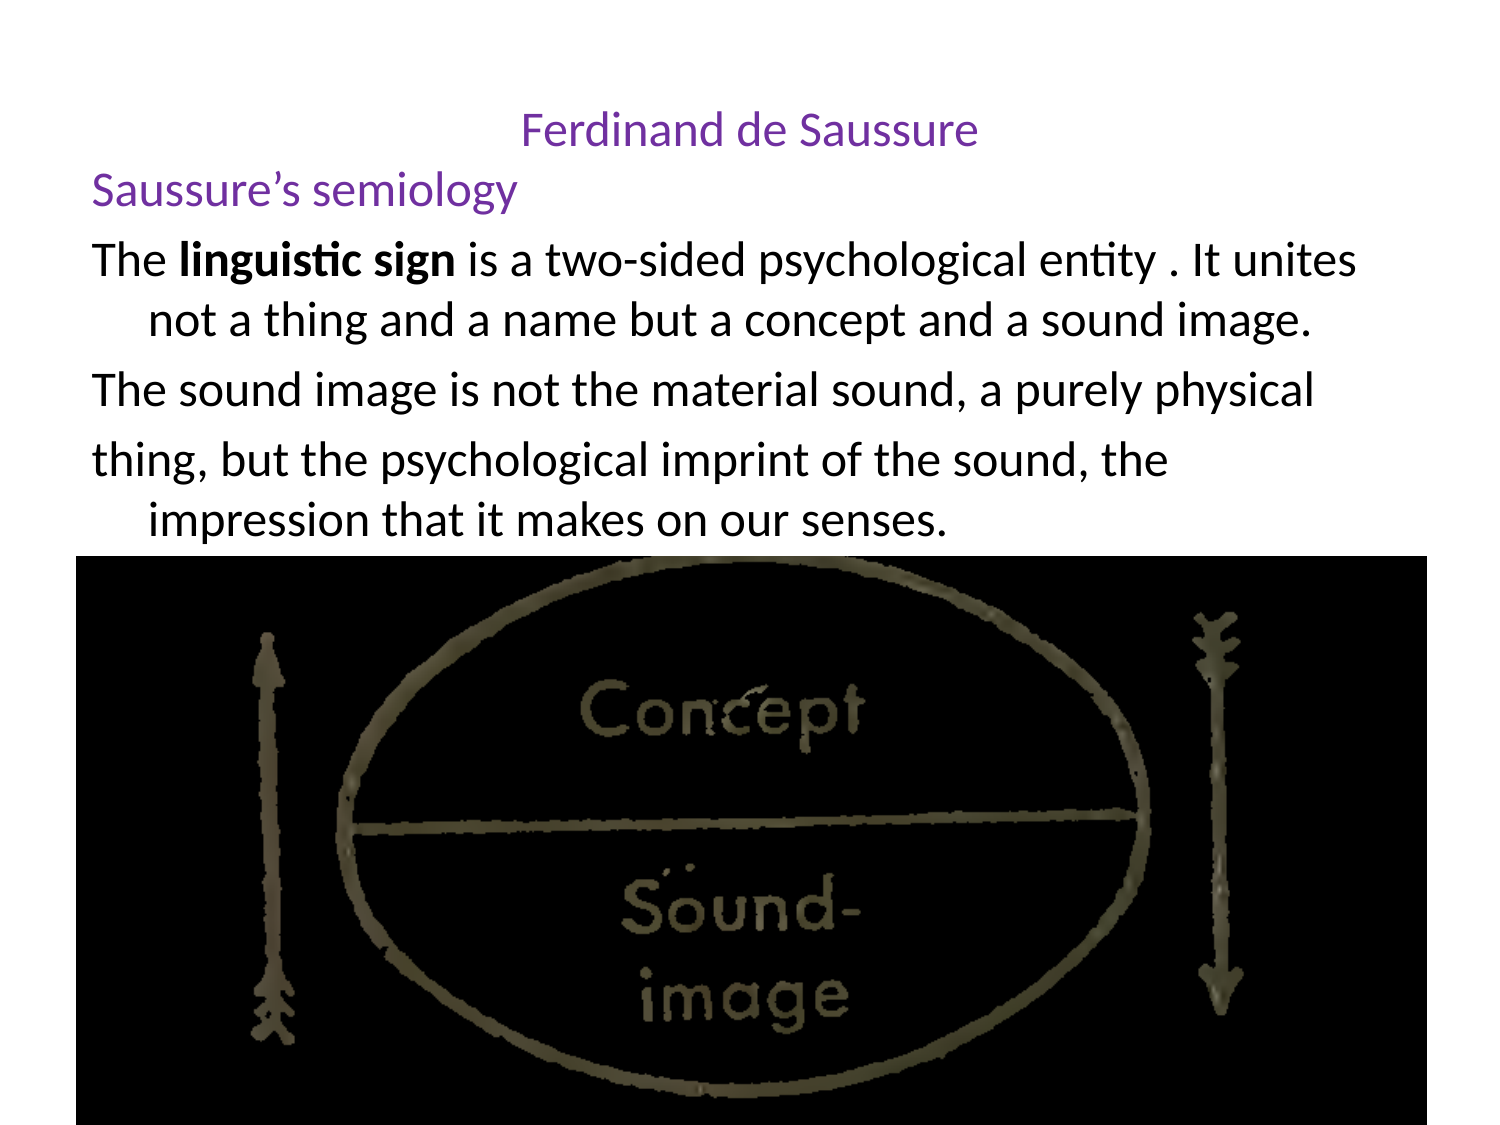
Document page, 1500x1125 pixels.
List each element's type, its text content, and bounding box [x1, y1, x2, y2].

picture [76, 555, 1427, 1125]
list Saussure’s semiology The linguistic sign is a two-sided psychological entity . It unites not a thing and a name but a concept and a sound image. The sound image is not the material sound, a purely physical thing, but the psychological imprint of the sound, the impression that it makes on our senses. [76, 149, 1402, 555]
title Ferdinand de Saussure [75, 45, 1425, 209]
